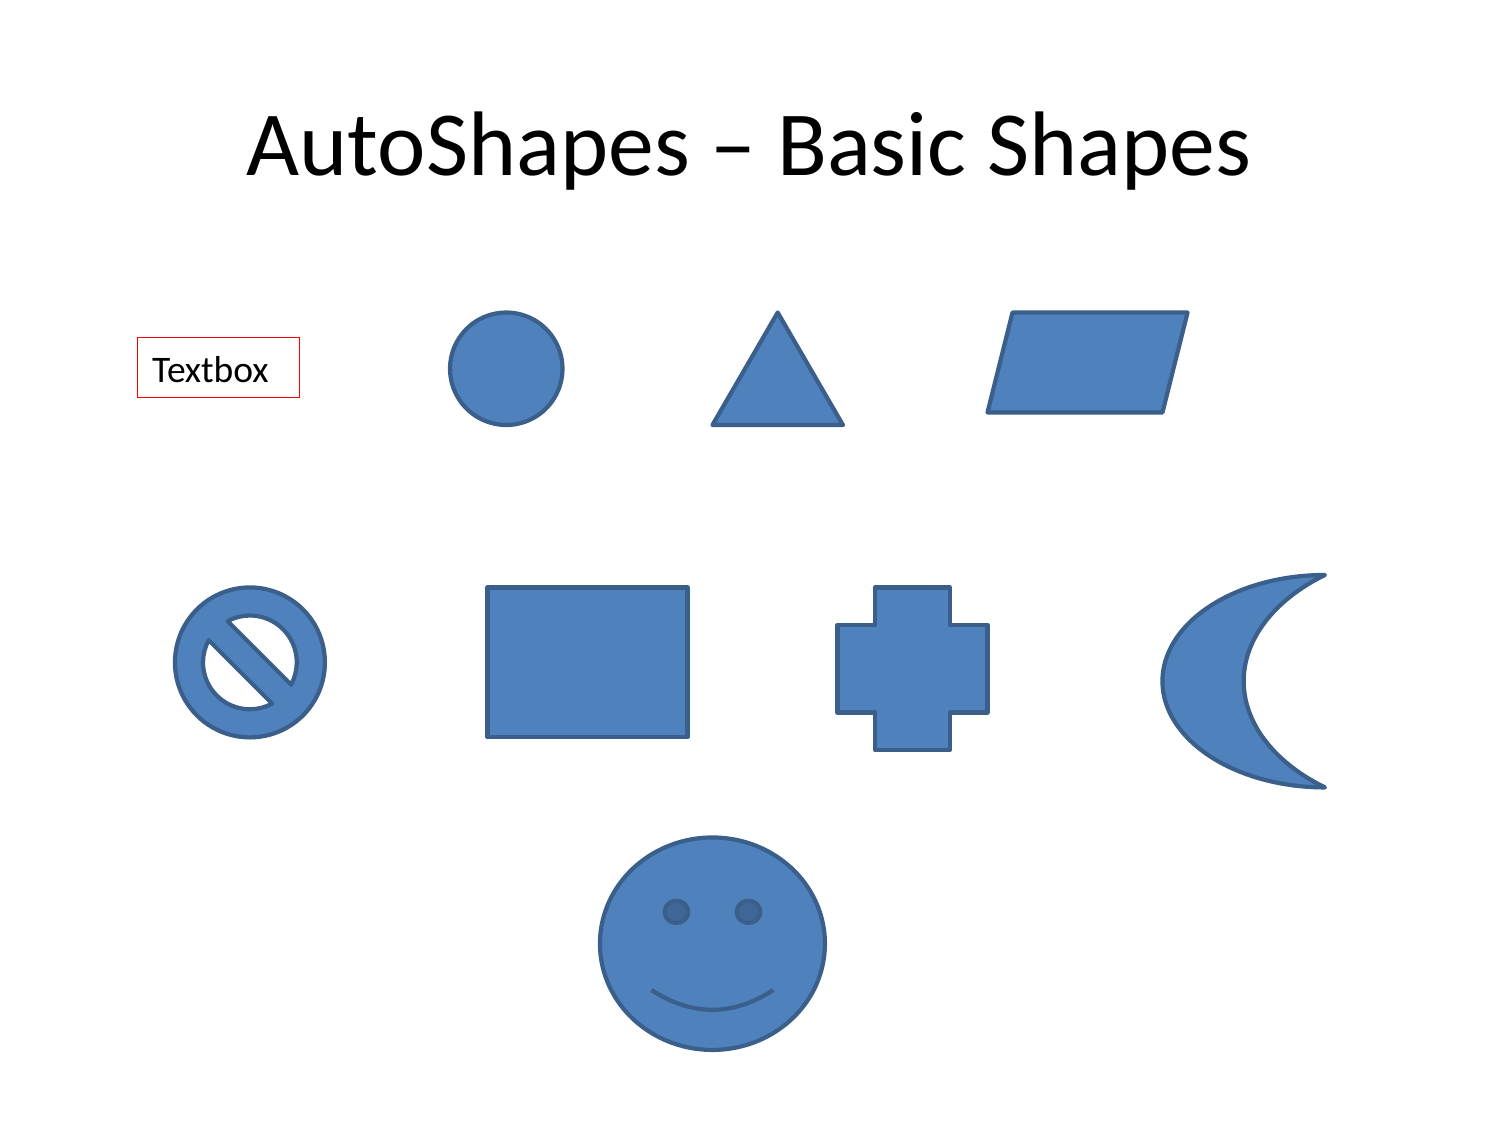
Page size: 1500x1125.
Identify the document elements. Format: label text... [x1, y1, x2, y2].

text_box [835, 585, 990, 752]
text_box [710, 310, 845, 428]
text_box [1160, 572, 1327, 790]
text_box [985, 310, 1190, 415]
text_box [447, 310, 565, 428]
text_box [485, 585, 690, 739]
text_box Textbox [137, 337, 300, 398]
text_box [172, 585, 328, 740]
title AutoShapes – Basic Shapes [75, 45, 1425, 233]
text_box [597, 835, 828, 1053]
